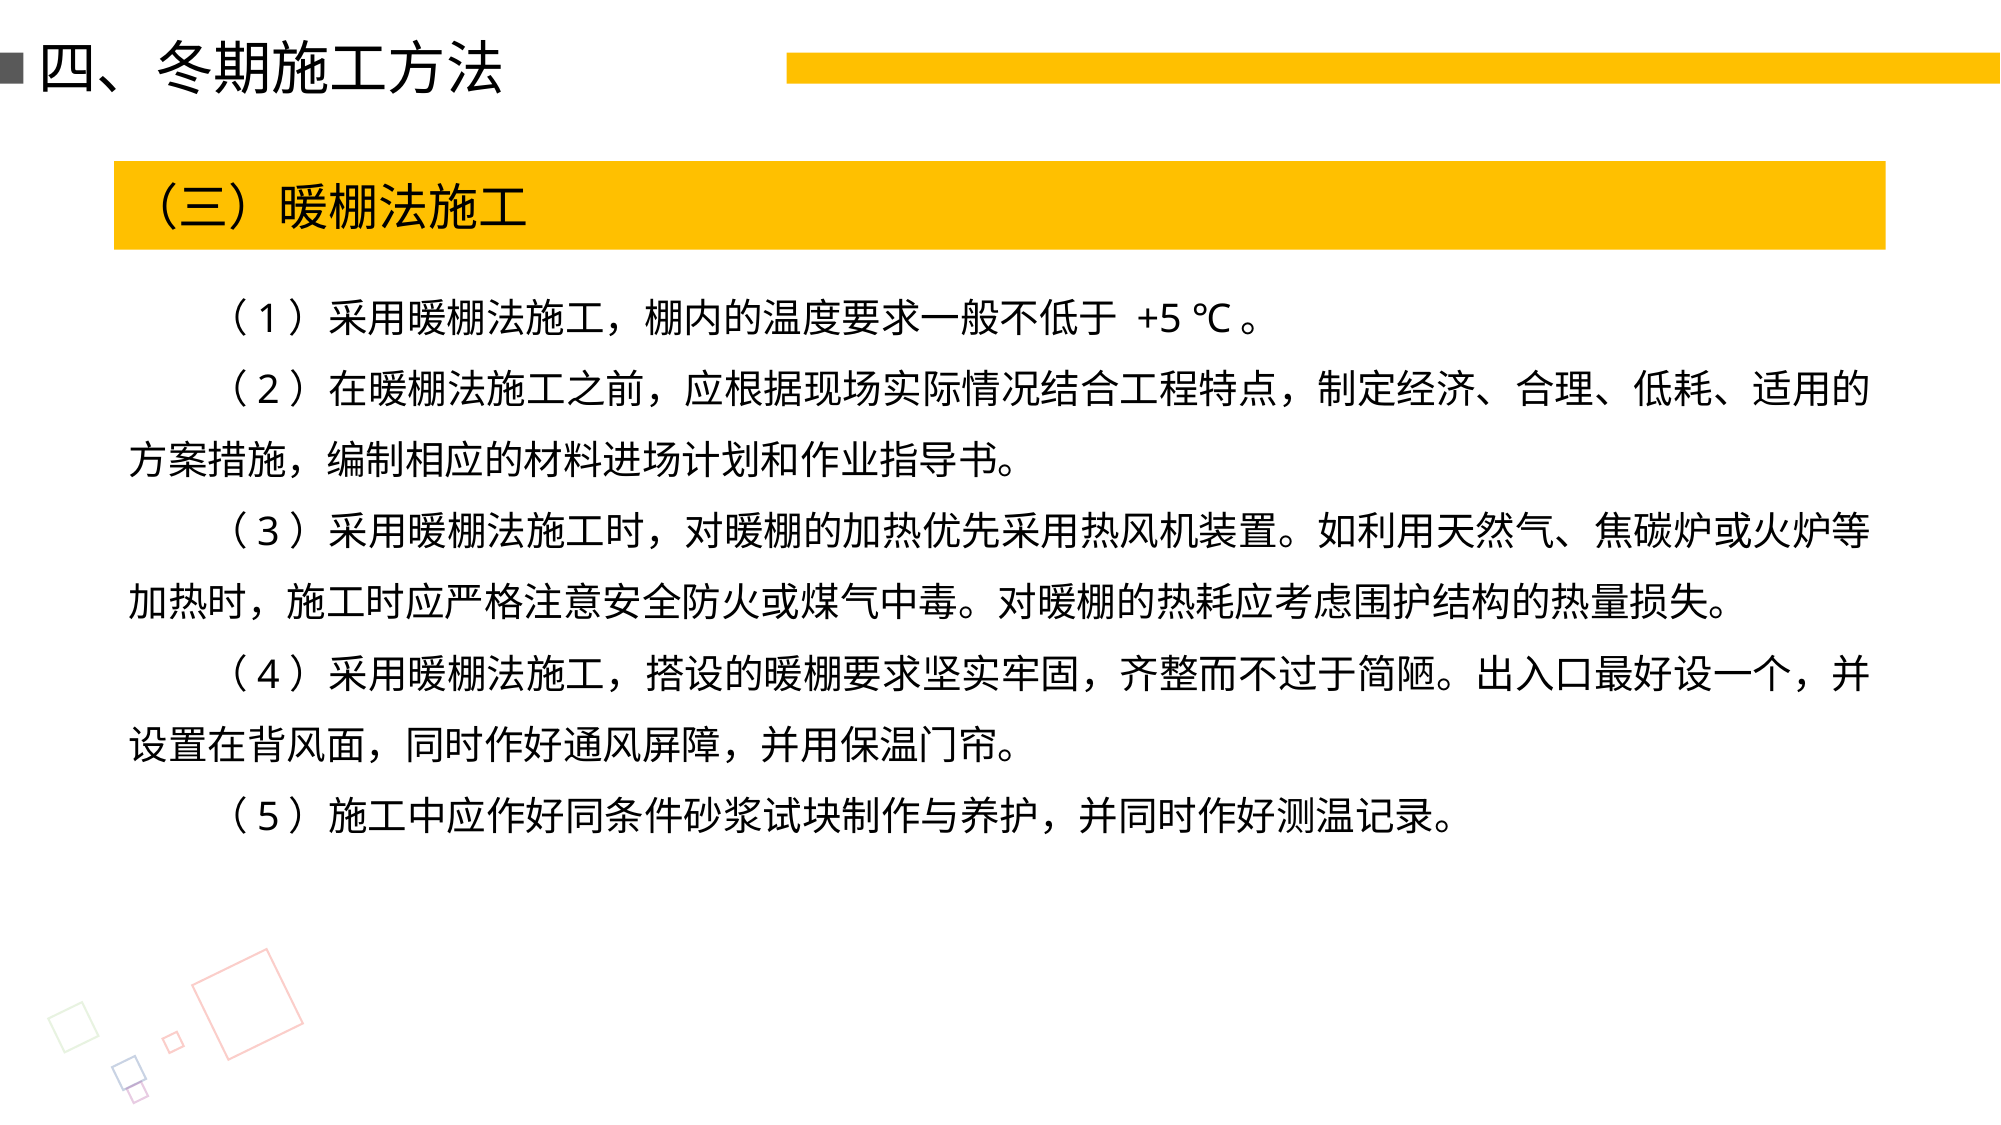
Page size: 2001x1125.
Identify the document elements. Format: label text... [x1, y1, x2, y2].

text_box [161, 1030, 186, 1055]
text_box 四、冬期施工方法 [23, 23, 520, 109]
text_box （三）暖棚法施工 [114, 161, 1886, 250]
text_box [46, 1000, 100, 1054]
text_box [125, 1080, 150, 1105]
text_box （1）采用暖棚法施工，棚内的温度要求一般不低于 +5 ℃。 （2）在暖棚法施工之前，应根据现场实际情况结合工程特点，制定经济、合理、低耗、适用的方案措施，编制相应的材料进场计划和作业指导书。 （3）采用暖棚法施工时，对暖棚的加热优先采用热风机装置。如利用天然气、焦碳炉或火炉等加热时，施工时应严格注意安全防火或煤气中毒。对暖棚的热耗应考虑围护结构的热量损失。 （4）采用暖棚法施工，搭设的暖棚要求坚实牢固，齐整而不过于简陋。出入口最好设一个，并设置在背风面，同时作好通风屏障，并用保温门帘。 （5）施工中应作好同条件砂浆试块制作与养护，并同时作好测温记录。 [114, 261, 1886, 846]
text_box [110, 1054, 148, 1092]
text_box [190, 947, 305, 1062]
